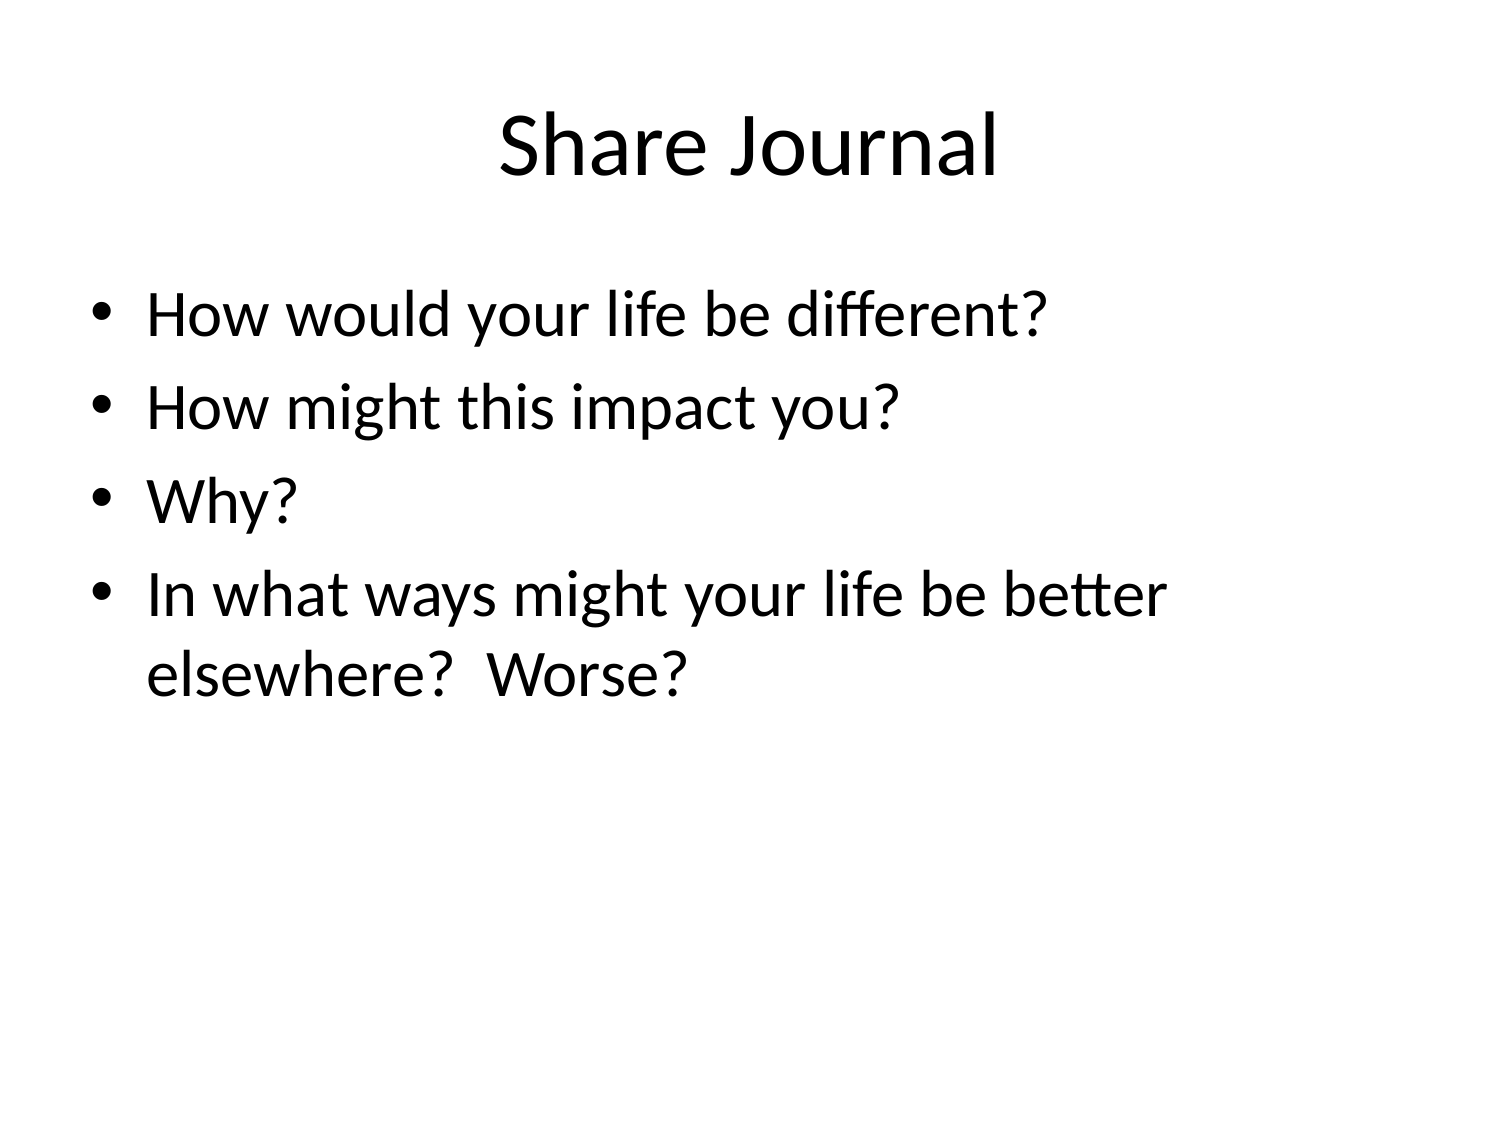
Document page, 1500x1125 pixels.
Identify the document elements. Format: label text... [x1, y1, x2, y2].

list How would your life be different? How might this impact you? Why? In what ways might your life be better elsewhere? Worse? [75, 262, 1425, 1005]
title Share Journal [75, 45, 1425, 233]
